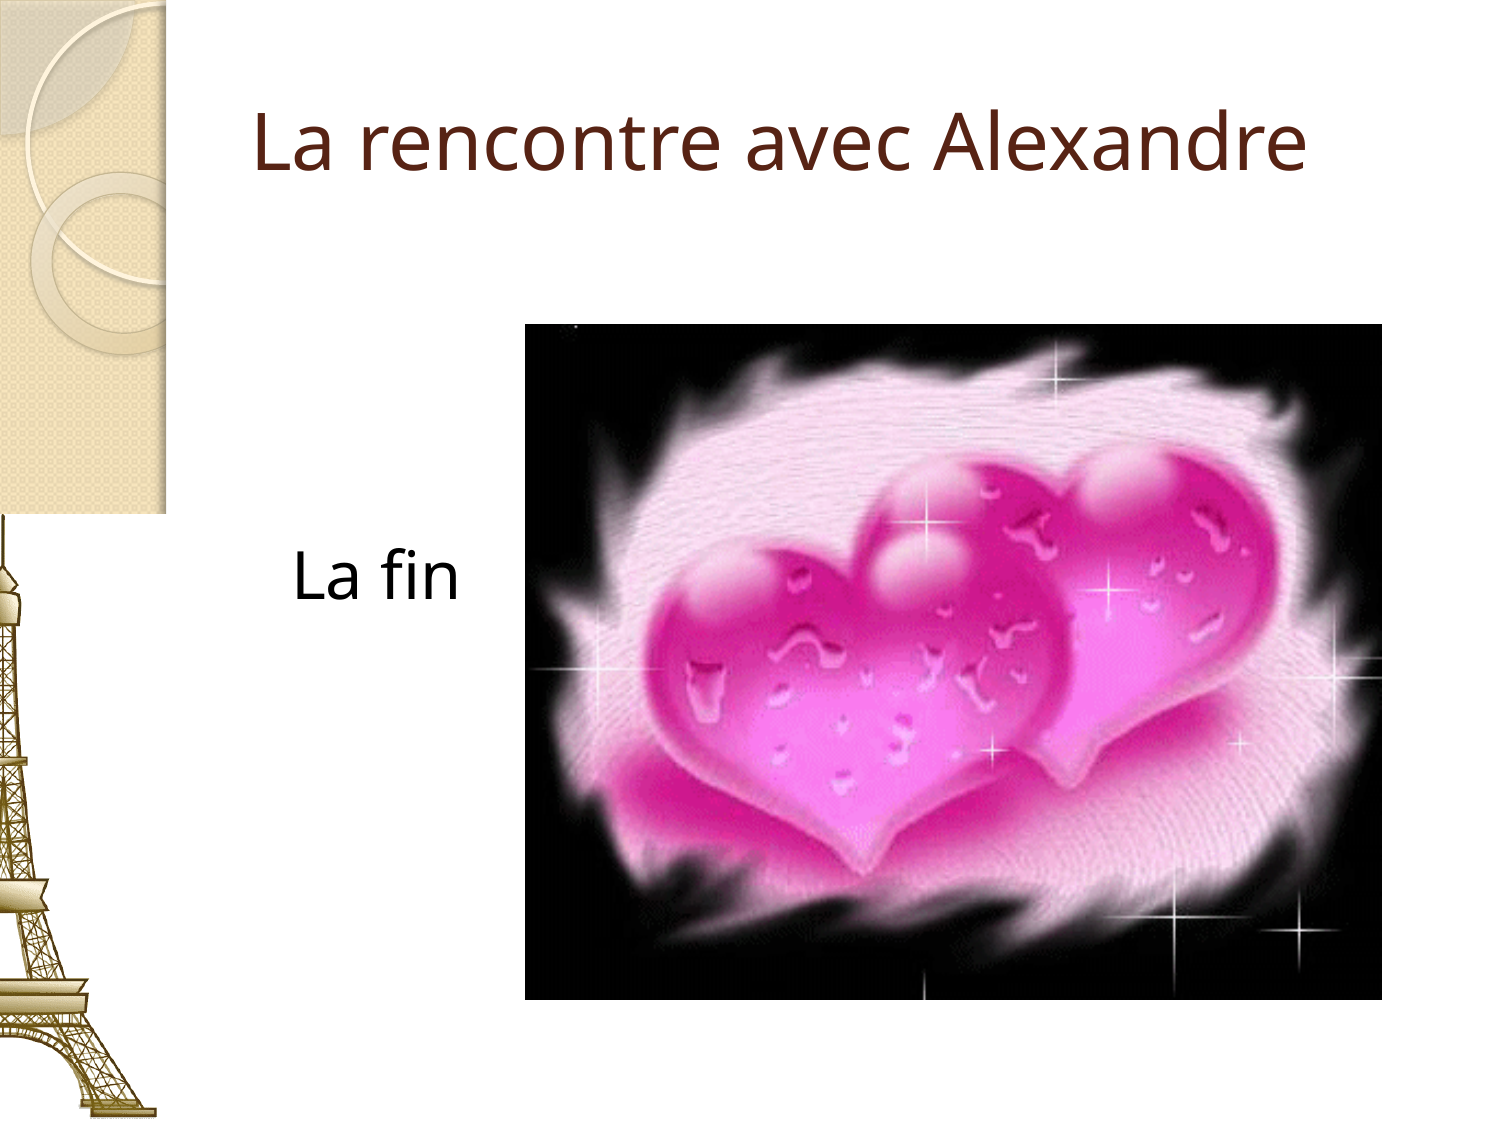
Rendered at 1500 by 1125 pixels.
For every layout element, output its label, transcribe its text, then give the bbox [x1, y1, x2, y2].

list La fin [262, 525, 517, 675]
title La rencontre avec Alexandre [235, 45, 1363, 233]
picture [524, 324, 1383, 1001]
picture [0, 514, 167, 1125]
